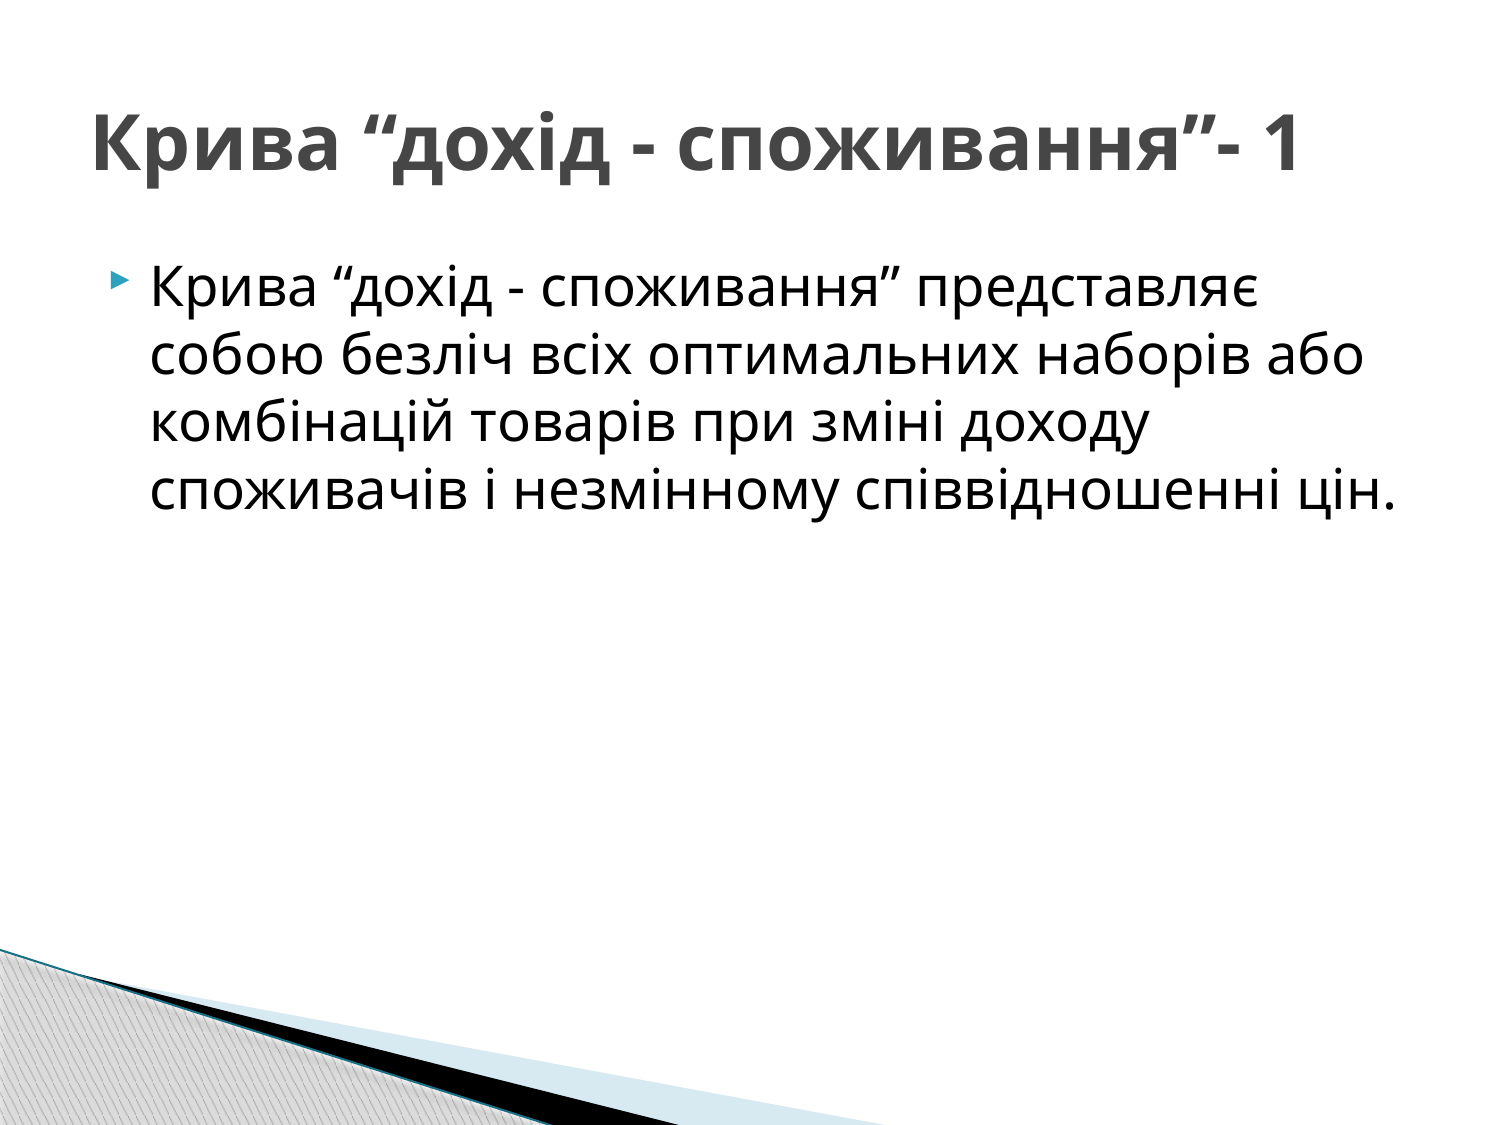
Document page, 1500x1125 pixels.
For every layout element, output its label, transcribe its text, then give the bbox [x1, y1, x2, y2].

list Крива “дохід - споживання” представляє собою безліч всіх оптимальних наборів або комбінацій товарів при зміні доходу споживачів і незмінному співвідношенні цін. [75, 243, 1425, 986]
title Крива “дохід - споживання”- 1 [75, 45, 1425, 233]
